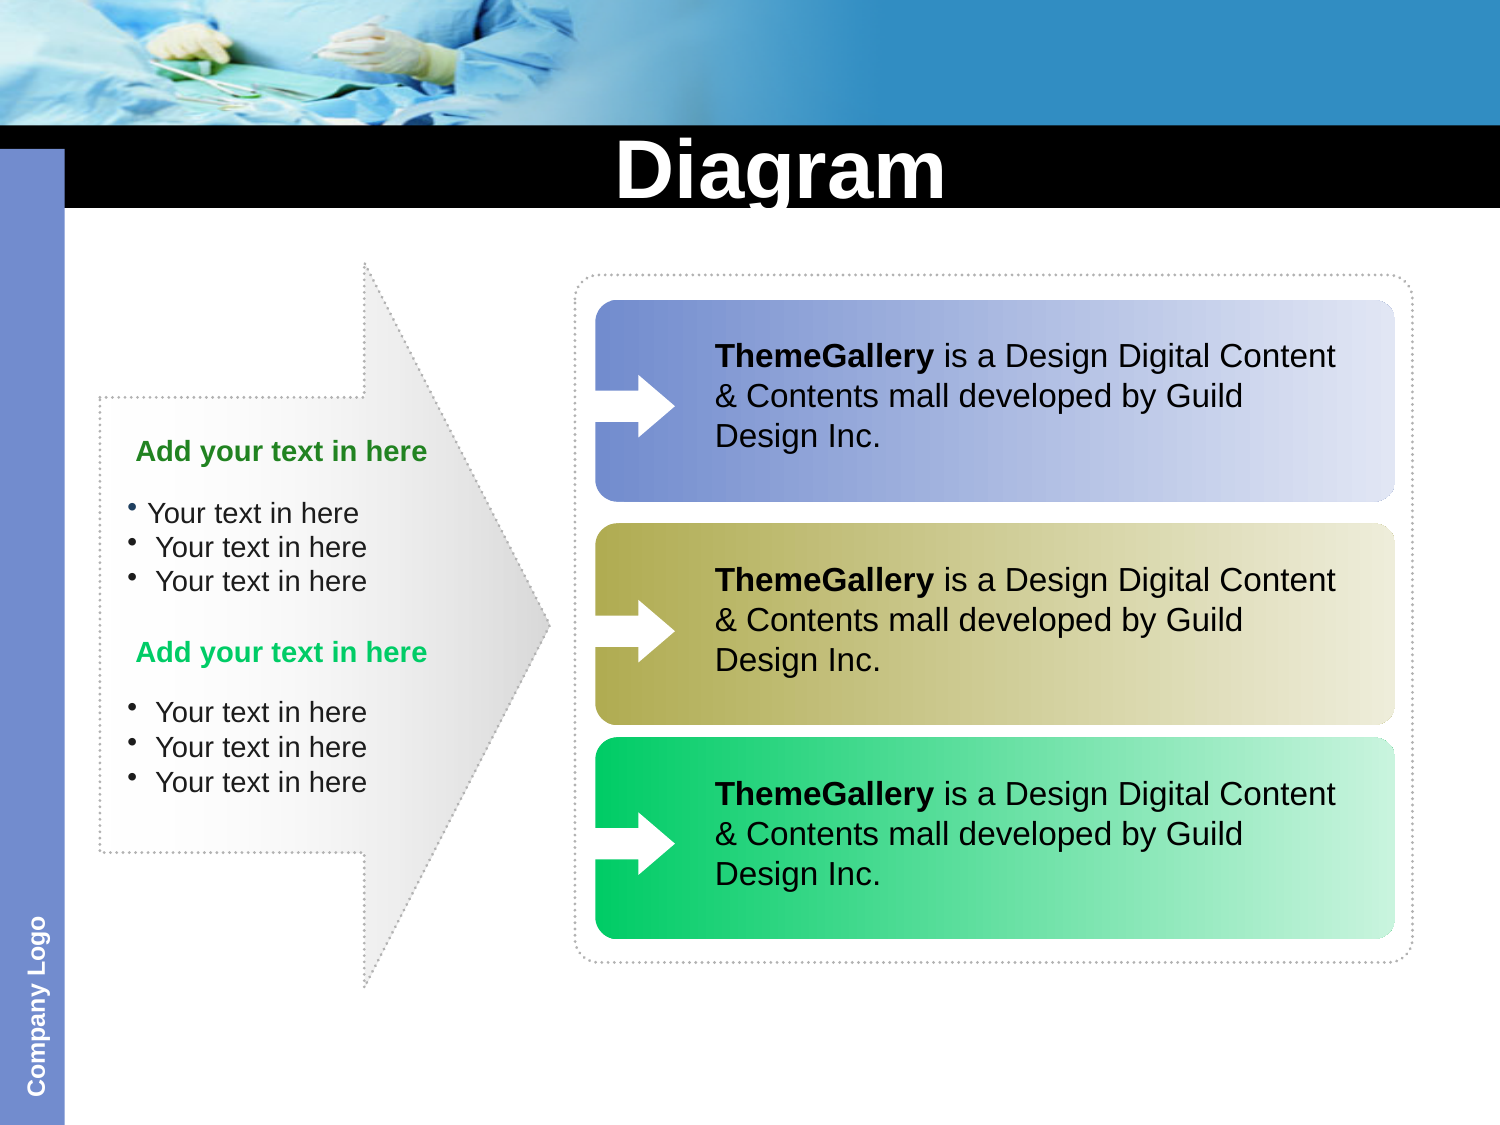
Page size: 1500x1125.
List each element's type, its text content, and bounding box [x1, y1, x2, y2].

title Diagram [62, 124, 1500, 206]
text_box Add your text in here Your text in here Your text in here Your text in here Add your text in here Your text in here Your text in here Your text in here [112, 424, 475, 806]
text_box [574, 274, 1413, 963]
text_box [587, 299, 1396, 502]
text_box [587, 523, 1396, 726]
text_box [99, 262, 458, 988]
picture [0, 0, 1500, 125]
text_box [587, 737, 1396, 940]
text_box [475, 478, 550, 772]
